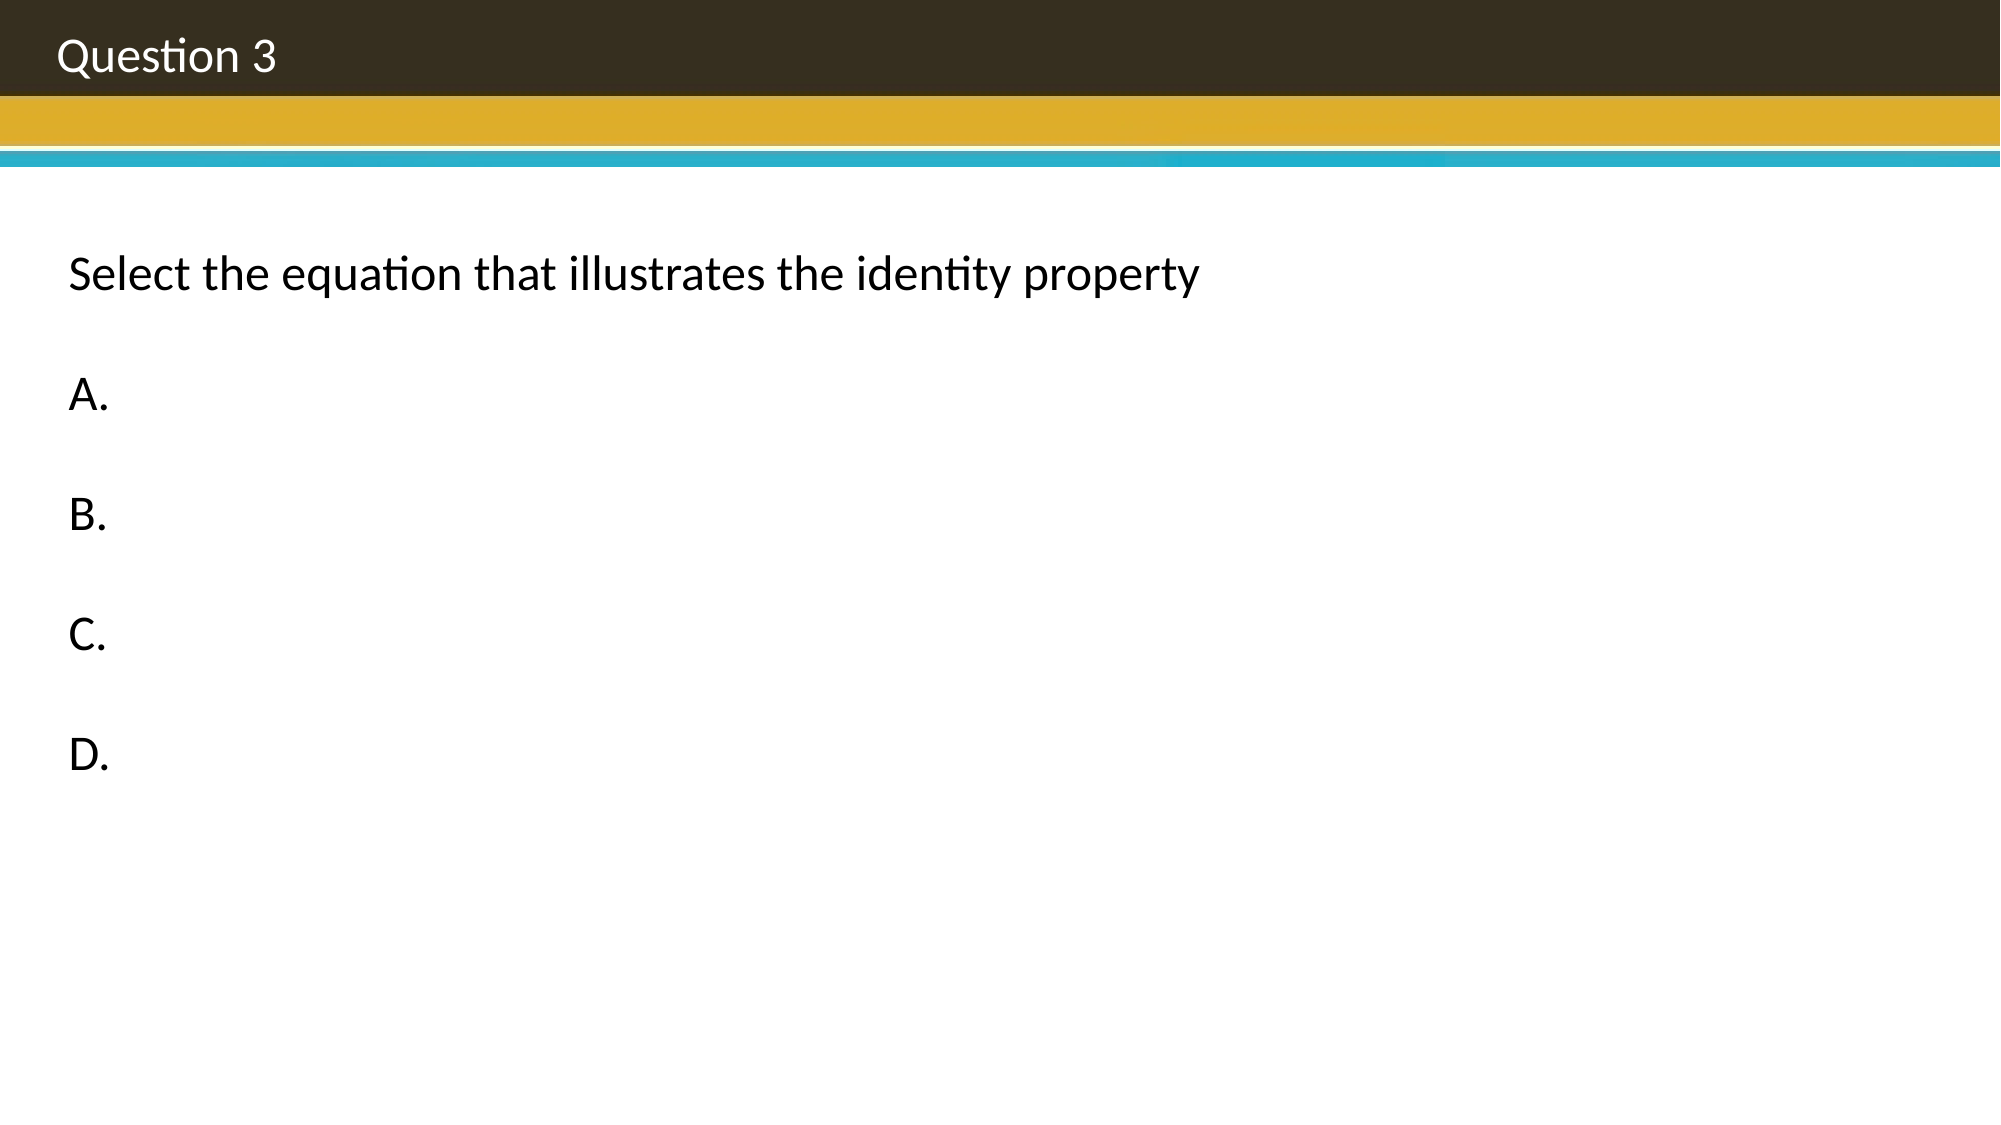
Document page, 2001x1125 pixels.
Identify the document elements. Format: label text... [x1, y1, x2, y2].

picture [0, 0, 2000, 167]
text_box Question 3 [41, 14, 293, 90]
